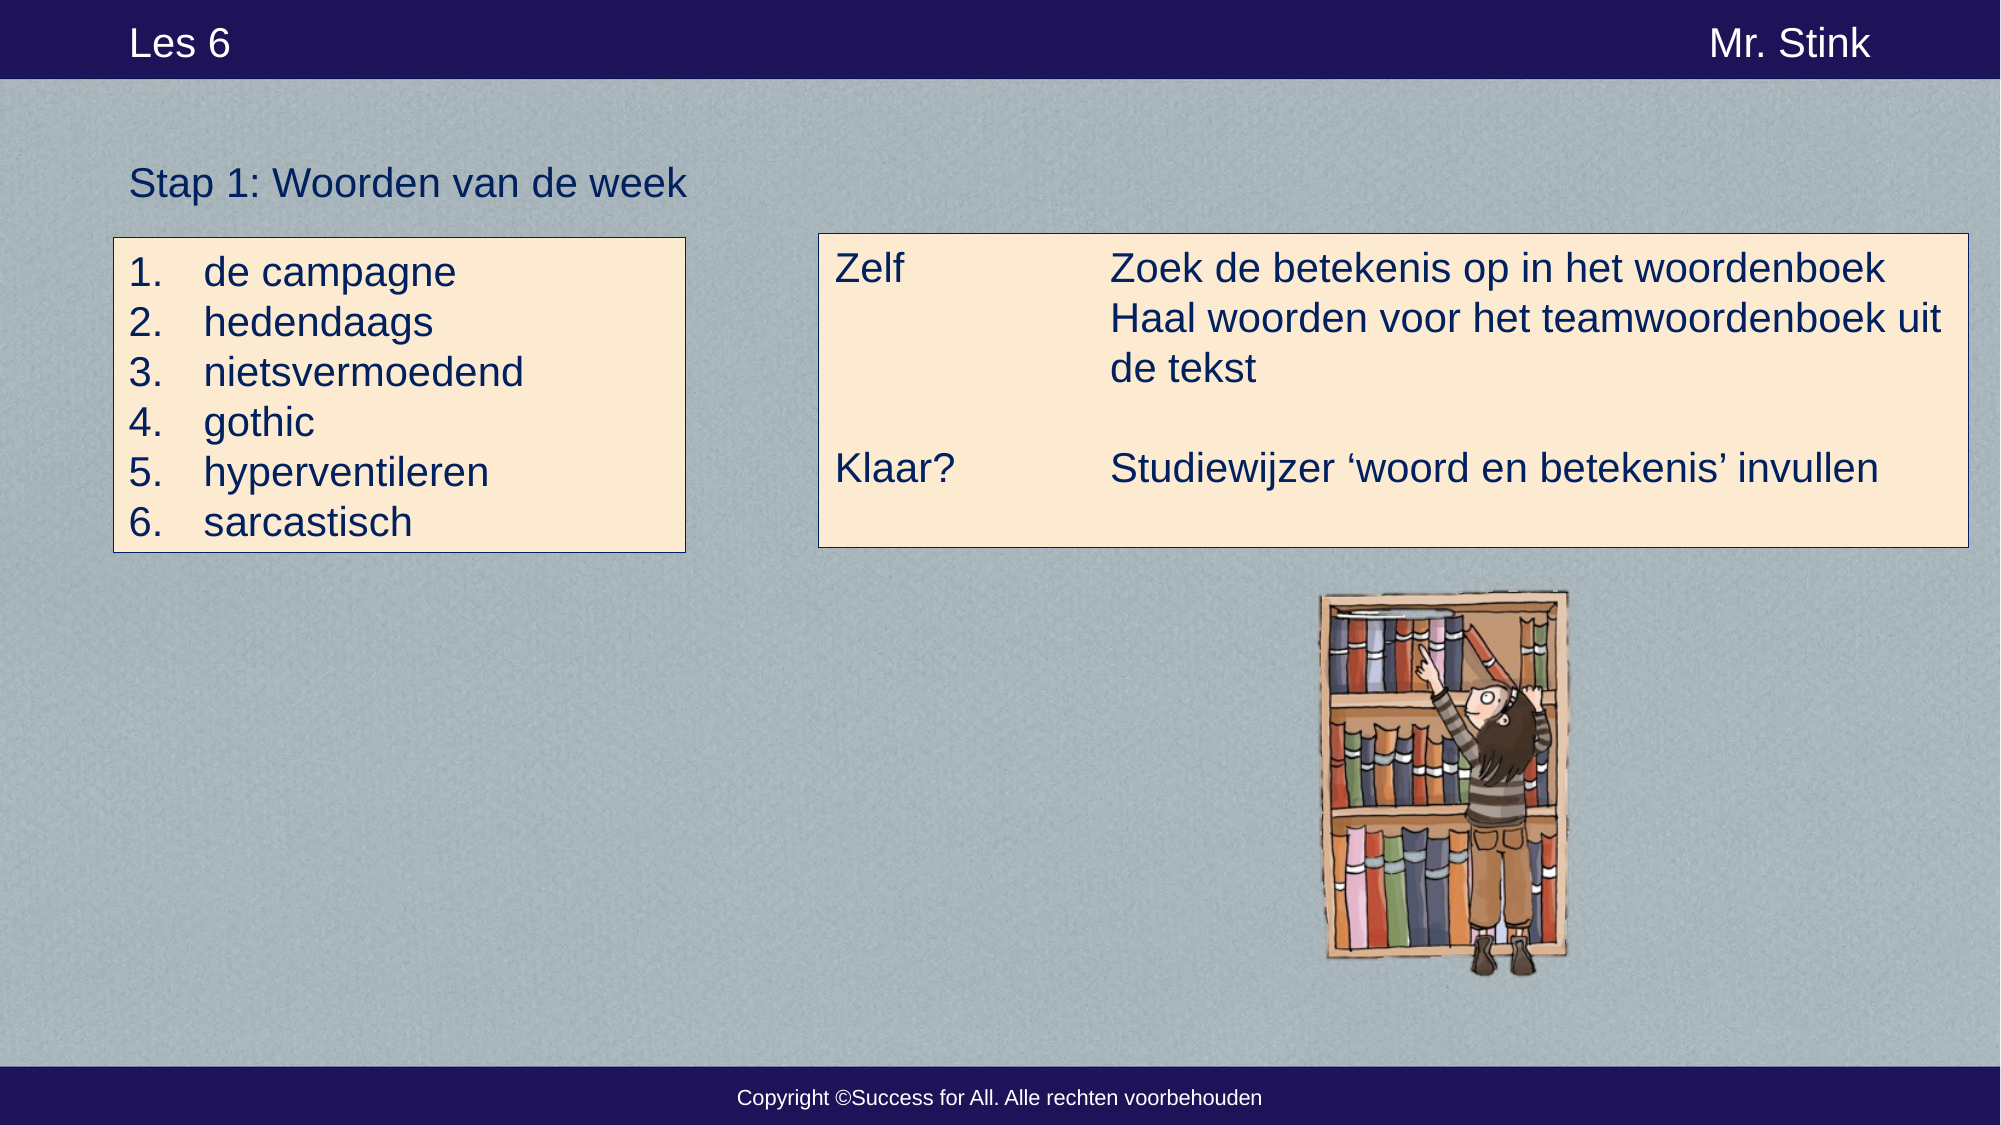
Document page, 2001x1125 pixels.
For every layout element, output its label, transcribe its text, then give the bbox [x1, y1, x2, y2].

text_box Les 6 [114, 8, 354, 73]
text_box Copyright ©Success for All. Alle rechten voorbehouden [0, 1076, 2000, 1125]
text_box Mr. Stink [999, 8, 1886, 73]
text_box de campagne hedendaags nietsvermoedend gothic hyperventileren sarcastisch [113, 237, 686, 553]
picture [0, 0, 2001, 1125]
text_box Zelf Zoek de betekenis op in het woordenboek Haal woorden voor het teamwoordenboek uit de tekst Klaar? Studiewijzer ‘woord en betekenis’ invullen [818, 233, 1969, 548]
text_box Stap 1: Woorden van de week [113, 148, 1635, 214]
